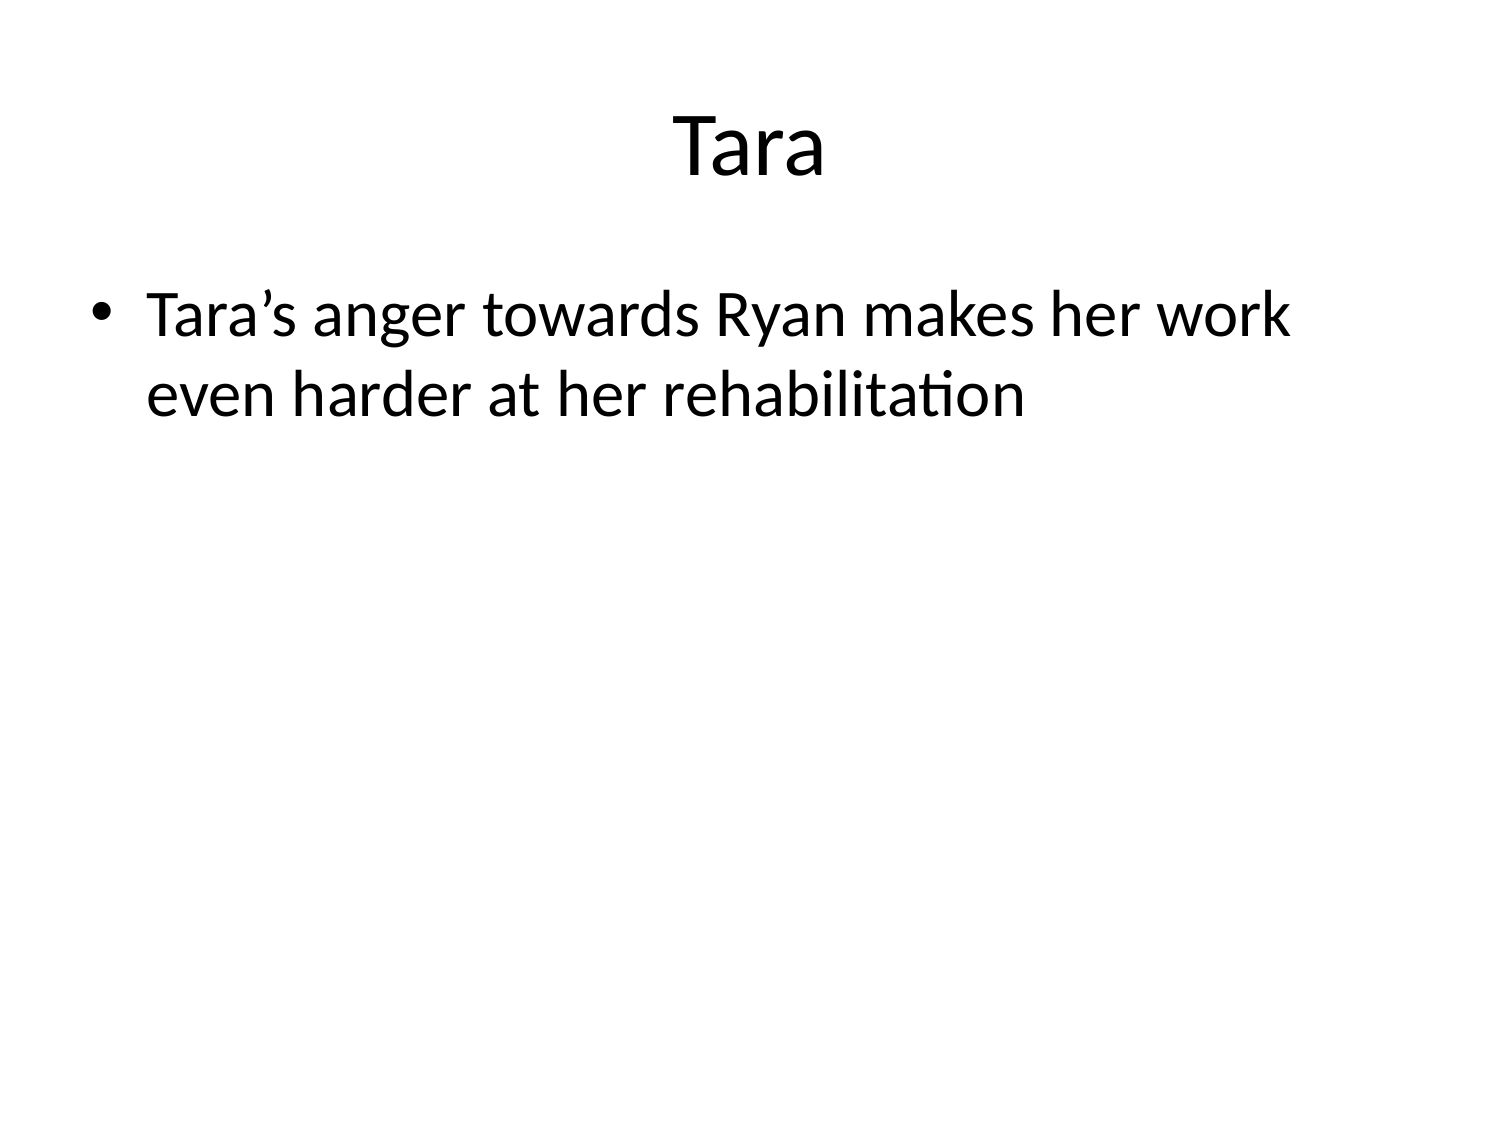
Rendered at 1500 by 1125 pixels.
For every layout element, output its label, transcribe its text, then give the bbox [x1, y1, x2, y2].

title Tara [75, 45, 1425, 233]
list Tara’s anger towards Ryan makes her work even harder at her rehabilitation [75, 262, 1425, 1005]
